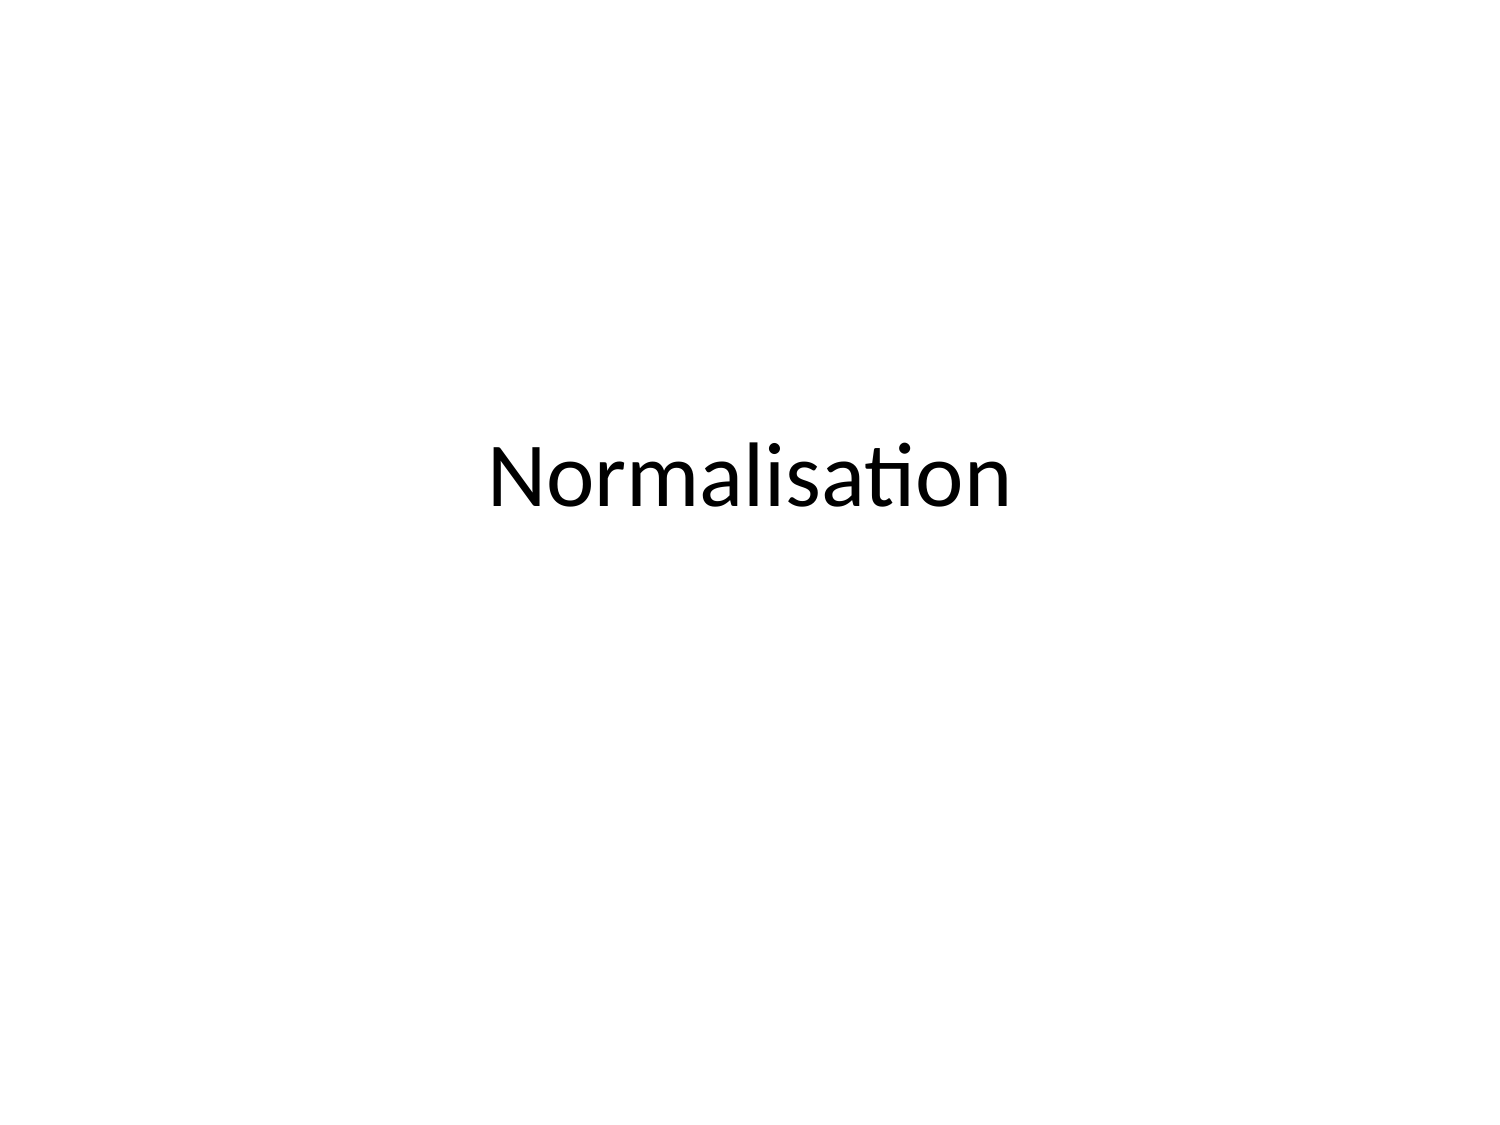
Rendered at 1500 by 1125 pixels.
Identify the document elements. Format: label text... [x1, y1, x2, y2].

title Normalisation [112, 349, 1388, 591]
